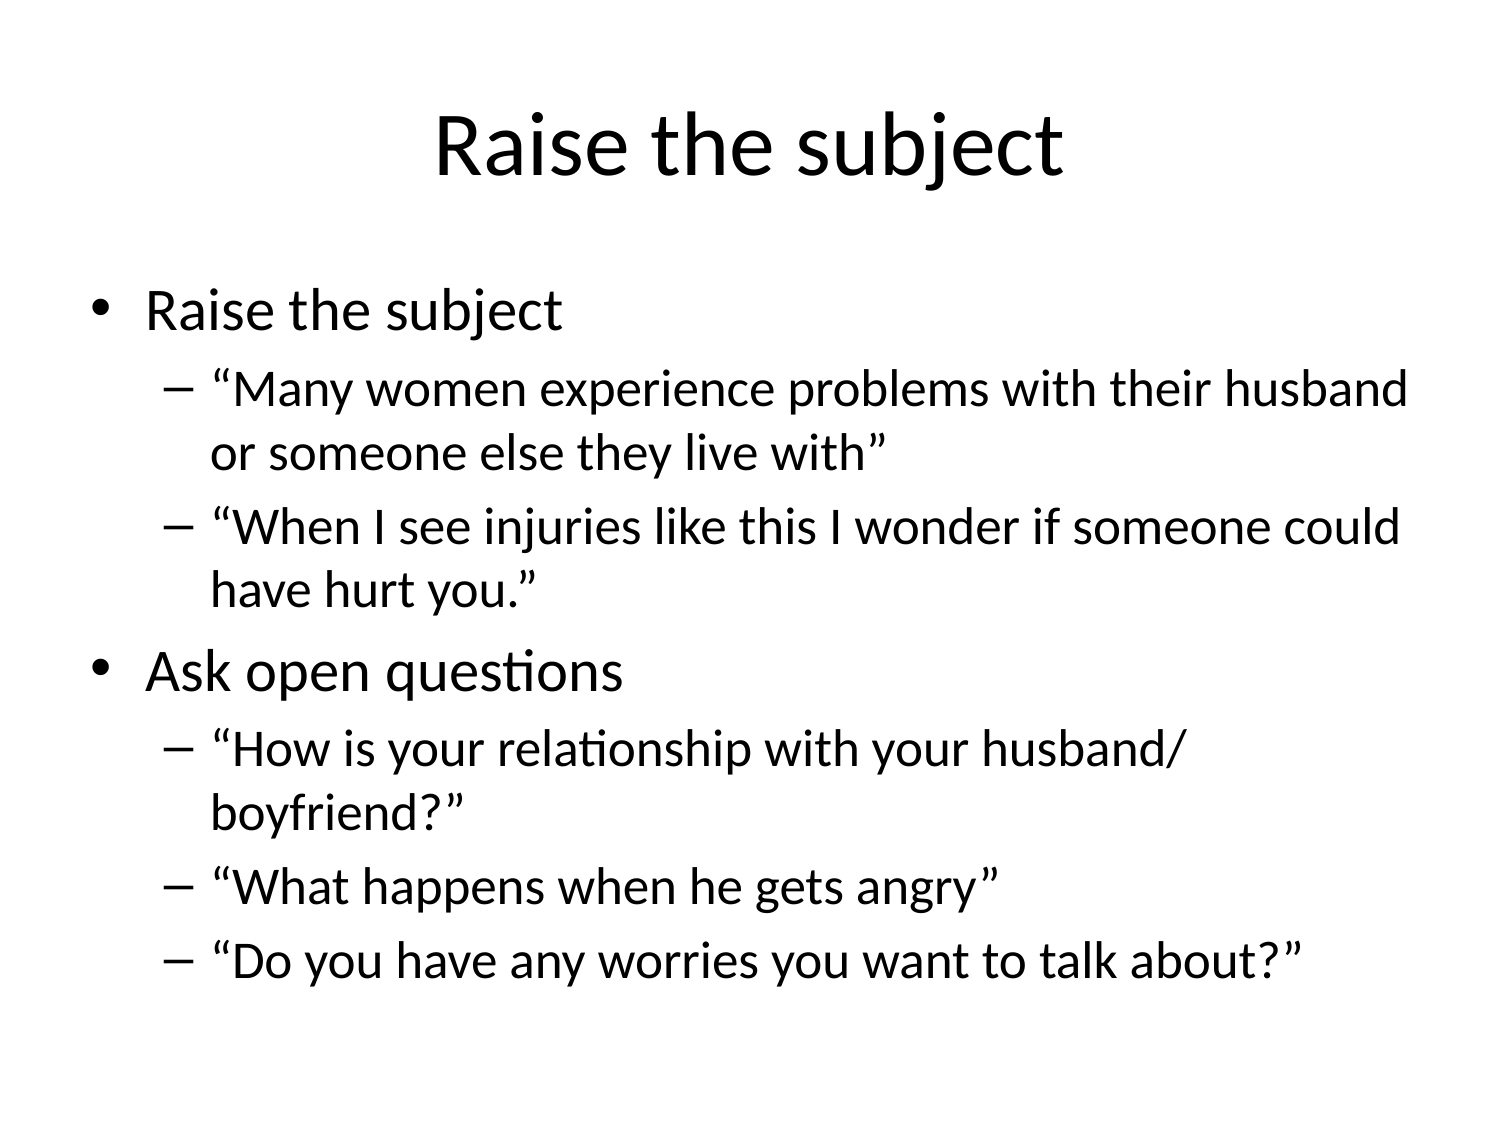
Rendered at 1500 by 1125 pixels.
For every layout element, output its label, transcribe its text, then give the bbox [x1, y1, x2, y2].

list Raise the subject “Many women experience problems with their husband or someone else they live with” “When I see injuries like this I wonder if someone could have hurt you.” Ask open questions “How is your relationship with your husband/ boyfriend?” “What happens when he gets angry” “Do you have any worries you want to talk about?” [75, 262, 1425, 1005]
title Raise the subject [75, 45, 1425, 233]
